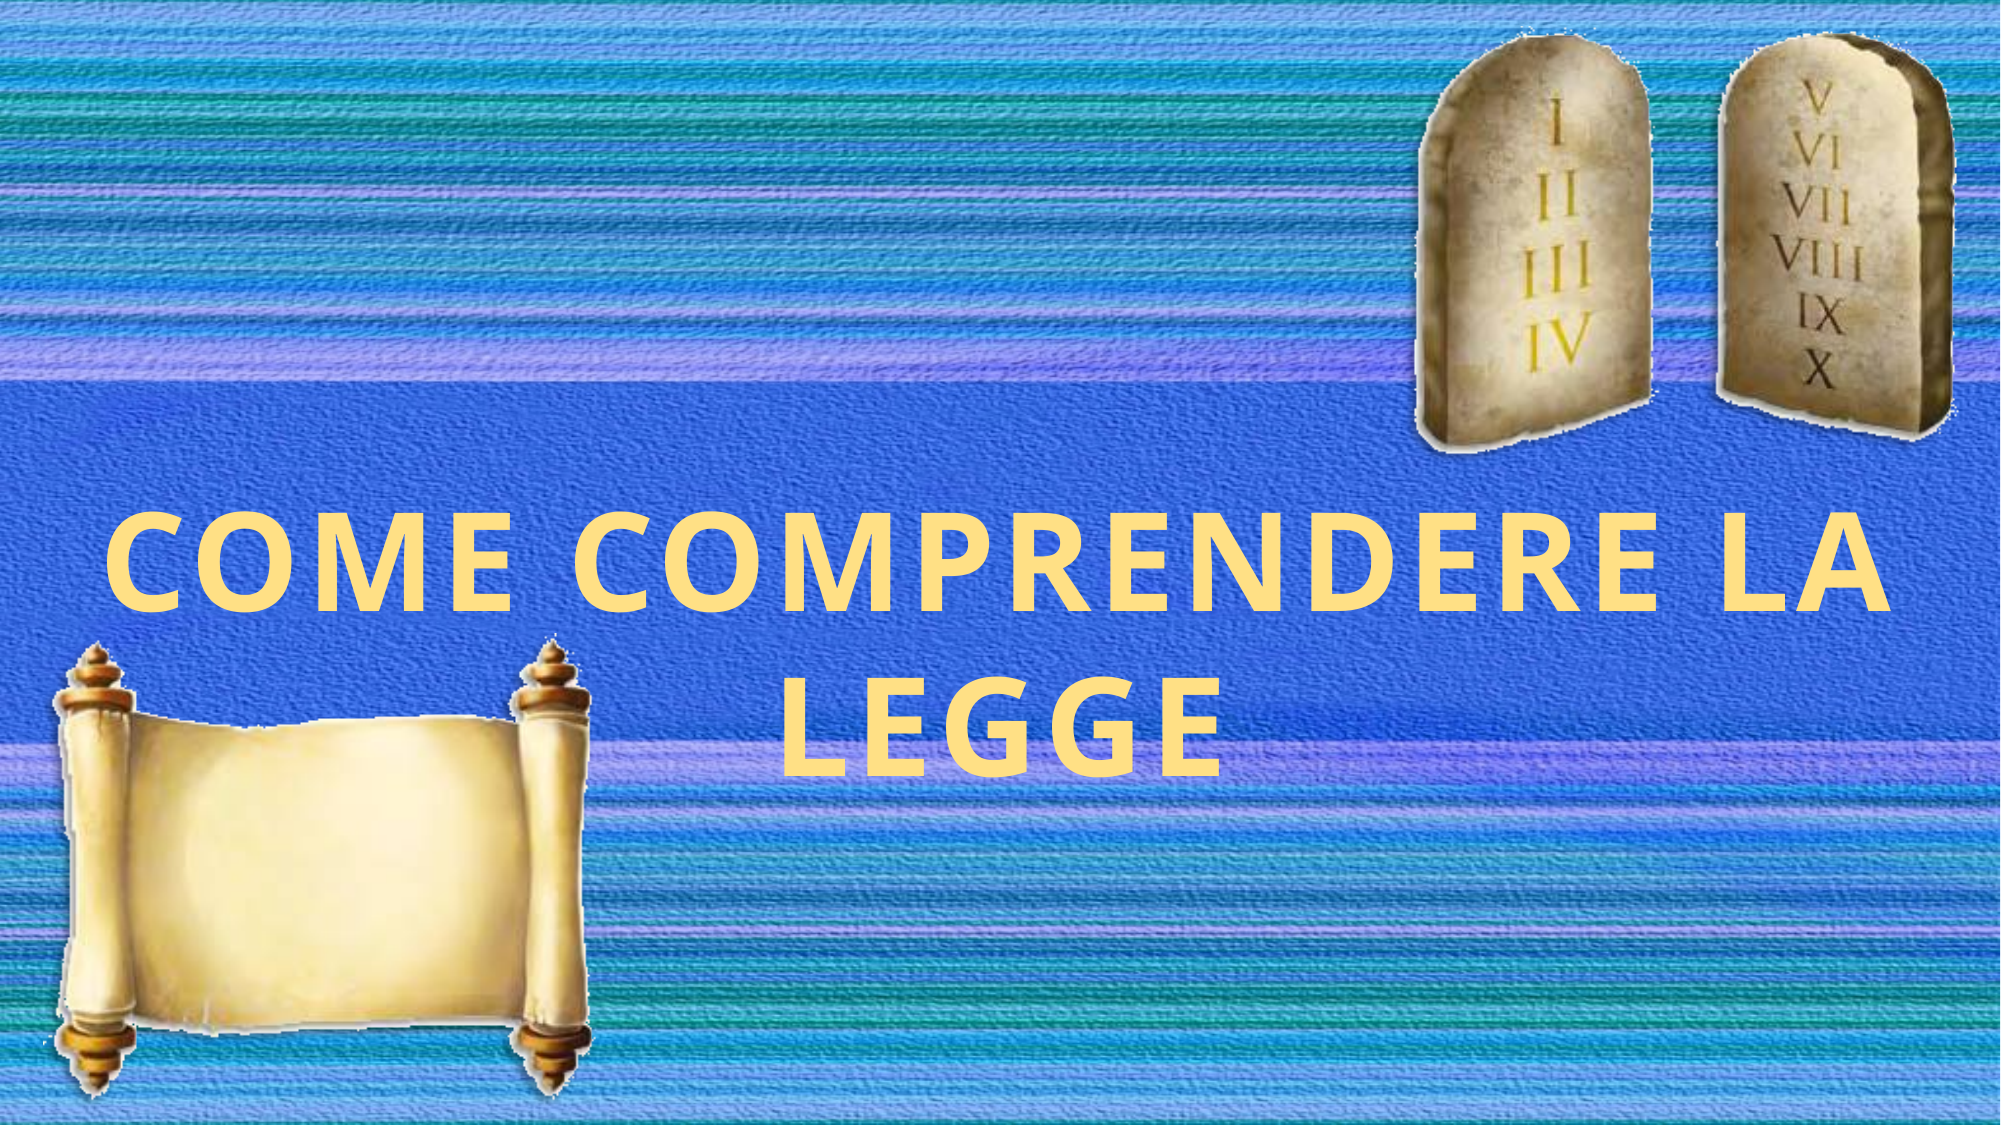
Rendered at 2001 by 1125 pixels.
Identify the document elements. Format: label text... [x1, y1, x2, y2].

text_box COME COMPRENDERE LA LEGGE [0, 466, 2000, 812]
picture [0, 0, 2001, 1125]
